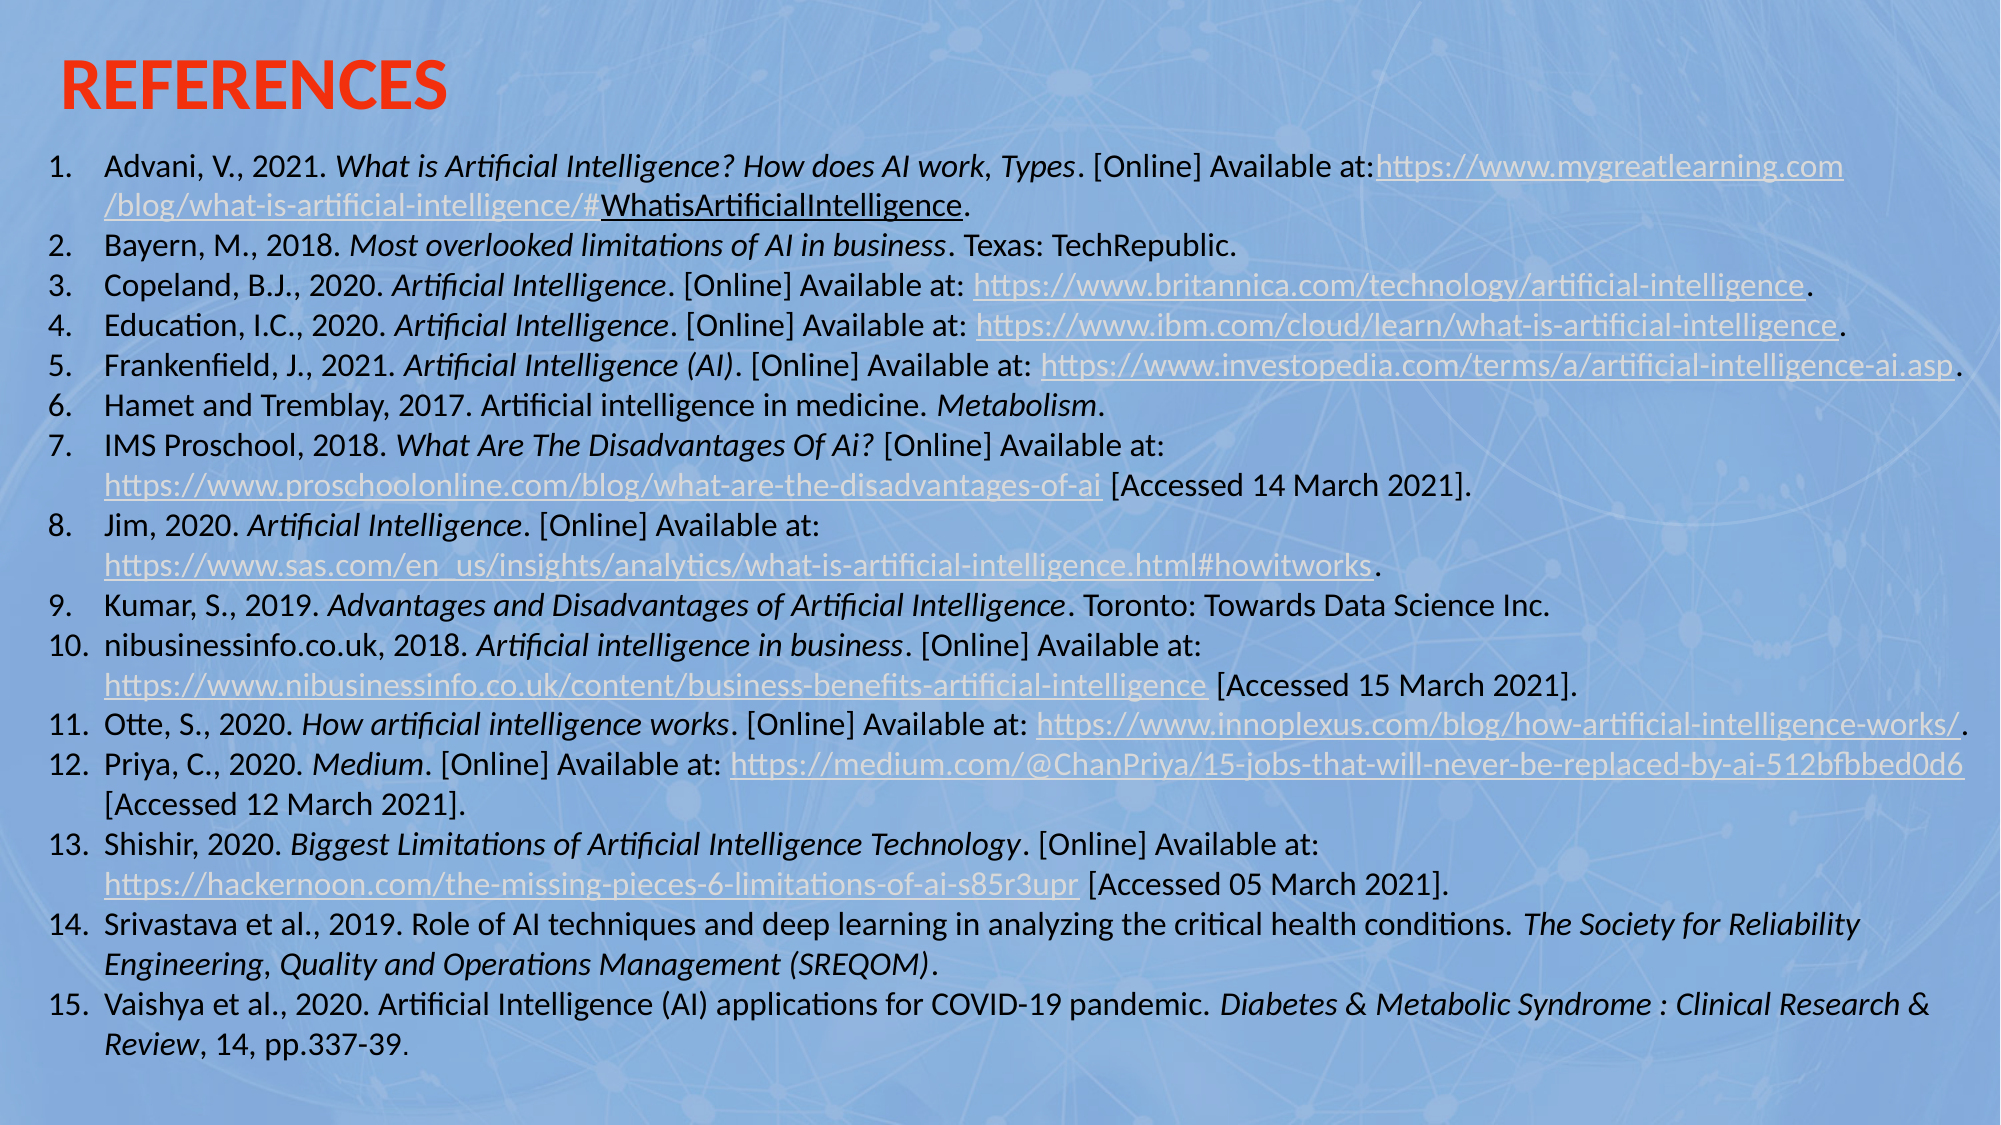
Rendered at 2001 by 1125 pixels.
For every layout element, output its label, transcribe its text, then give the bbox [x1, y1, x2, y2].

text_box Advani, V., 2021. What is Artificial Intelligence? How does AI work, Types. [Online] Available at:https://www.mygreatlearning.com/blog/what-is-artificial-intelligence/#WhatisArtificialIntelligence. Bayern, M., 2018. Most overlooked limitations of AI in business. Texas: TechRepublic. Copeland, B.J., 2020. Artificial Intelligence. [Online] Available at: https://www.britannica.com/technology/artificial-intelligence. Education, I.C., 2020. Artificial Intelligence. [Online] Available at: https://www.ibm.com/cloud/learn/what-is-artificial-intelligence. Frankenfield, J., 2021. Artificial Intelligence (AI). [Online] Available at: https://www.investopedia.com/terms/a/artificial-intelligence-ai.asp. Hamet and Tremblay, 2017. Artificial intelligence in medicine. Metabolism. IMS Proschool, 2018. What Are The Disadvantages Of Ai? [Online] Available at: https://www.proschoolonline.com/blog/what-are-the-disadvantages-of-ai [Accessed 14 March 2021]. Jim, 2020. Artificial Intelligence. [Online] Available at: https://www.sas.com/en_us/insights/analytics/what-is-artificial-intelligence.html#howitworks. Kumar, S., 2019. Advantages and Disadvantages of Artificial Intelligence. Toronto: Towards Data Science Inc. nibusinessinfo.co.uk, 2018. Artificial intelligence in business. [Online] Available at: https://www.nibusinessinfo.co.uk/content/business-benefits-artificial-intelligence [Accessed 15 March 2021]. Otte, S., 2020. How artificial intelligence works. [Online] Available at: https://www.innoplexus.com/blog/how-artificial-intelligence-works/. Priya, C., 2020. Medium. [Online] Available at: https://medium.com/@ChanPriya/15-jobs-that-will-never-be-replaced-by-ai-512bfbbed0d6 [Accessed 12 March 2021]. Shishir, 2020. Biggest Limitations of Artificial Intelligence Technology. [Online] Available at: https://hackernoon.com/the-missing-pieces-6-limitations-of-ai-s85r3upr [Accessed 05 March 2021]. Srivastava et al., 2019. Role of AI techniques and deep learning in analyzing the critical health conditions. The Society for Reliability Engineering, Quality and Operations Management (SREQOM). Vaishya et al., 2020. Artificial Intelligence (AI) applications for COVID-19 pandemic. Diabetes & Metabolic Syndrome : Clinical Research & Review, 14, pp.337-39. [33, 136, 2000, 1125]
text_box REFERENCES [45, 27, 738, 132]
